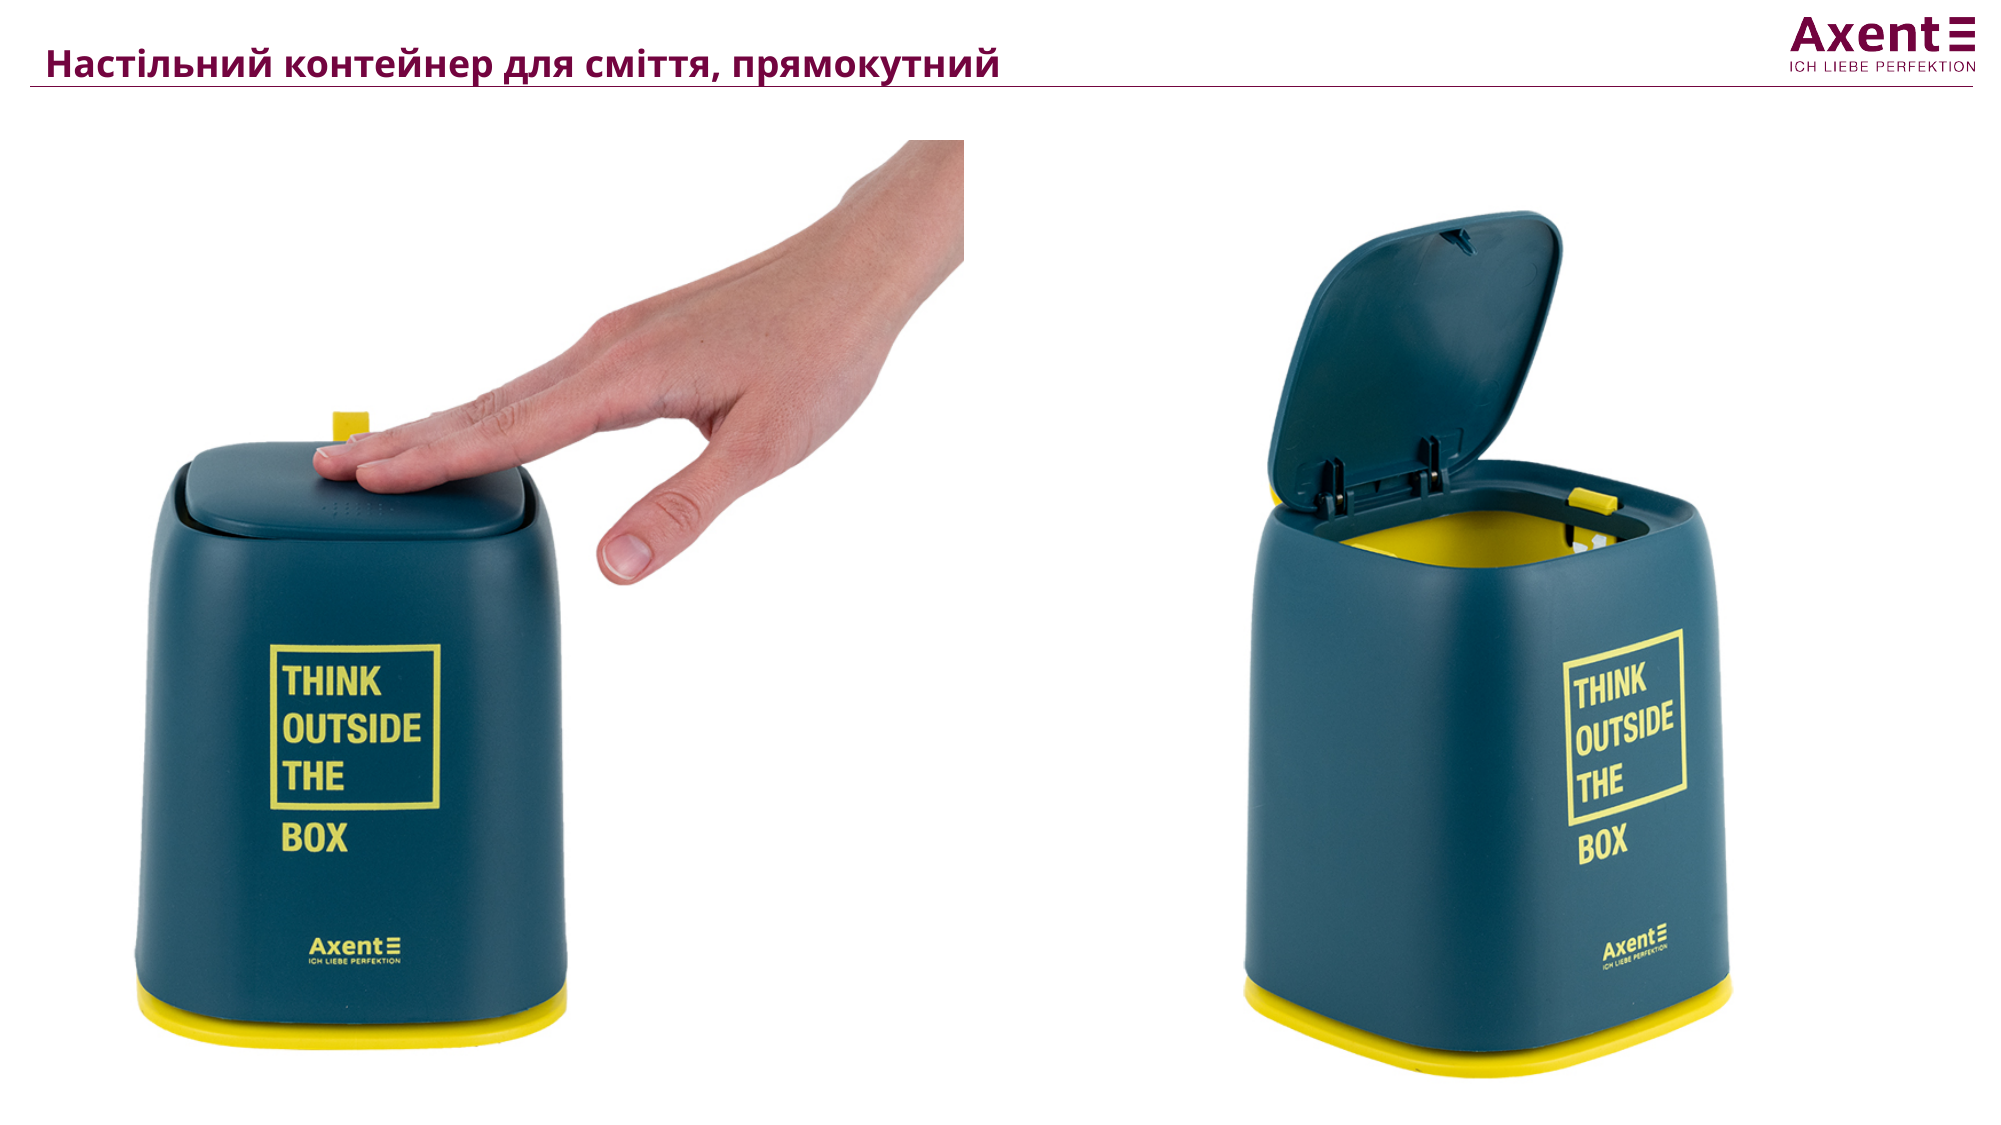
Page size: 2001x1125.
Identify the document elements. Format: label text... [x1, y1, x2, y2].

picture [1790, 17, 1975, 73]
text_box Настільний контейнер для сміття, прямокутний [30, 10, 1552, 86]
picture [1049, 205, 1928, 1084]
picture [48, 140, 964, 1056]
text_box Настільний контейнер для сміття, прямокутний [30, 87, 1552, 93]
